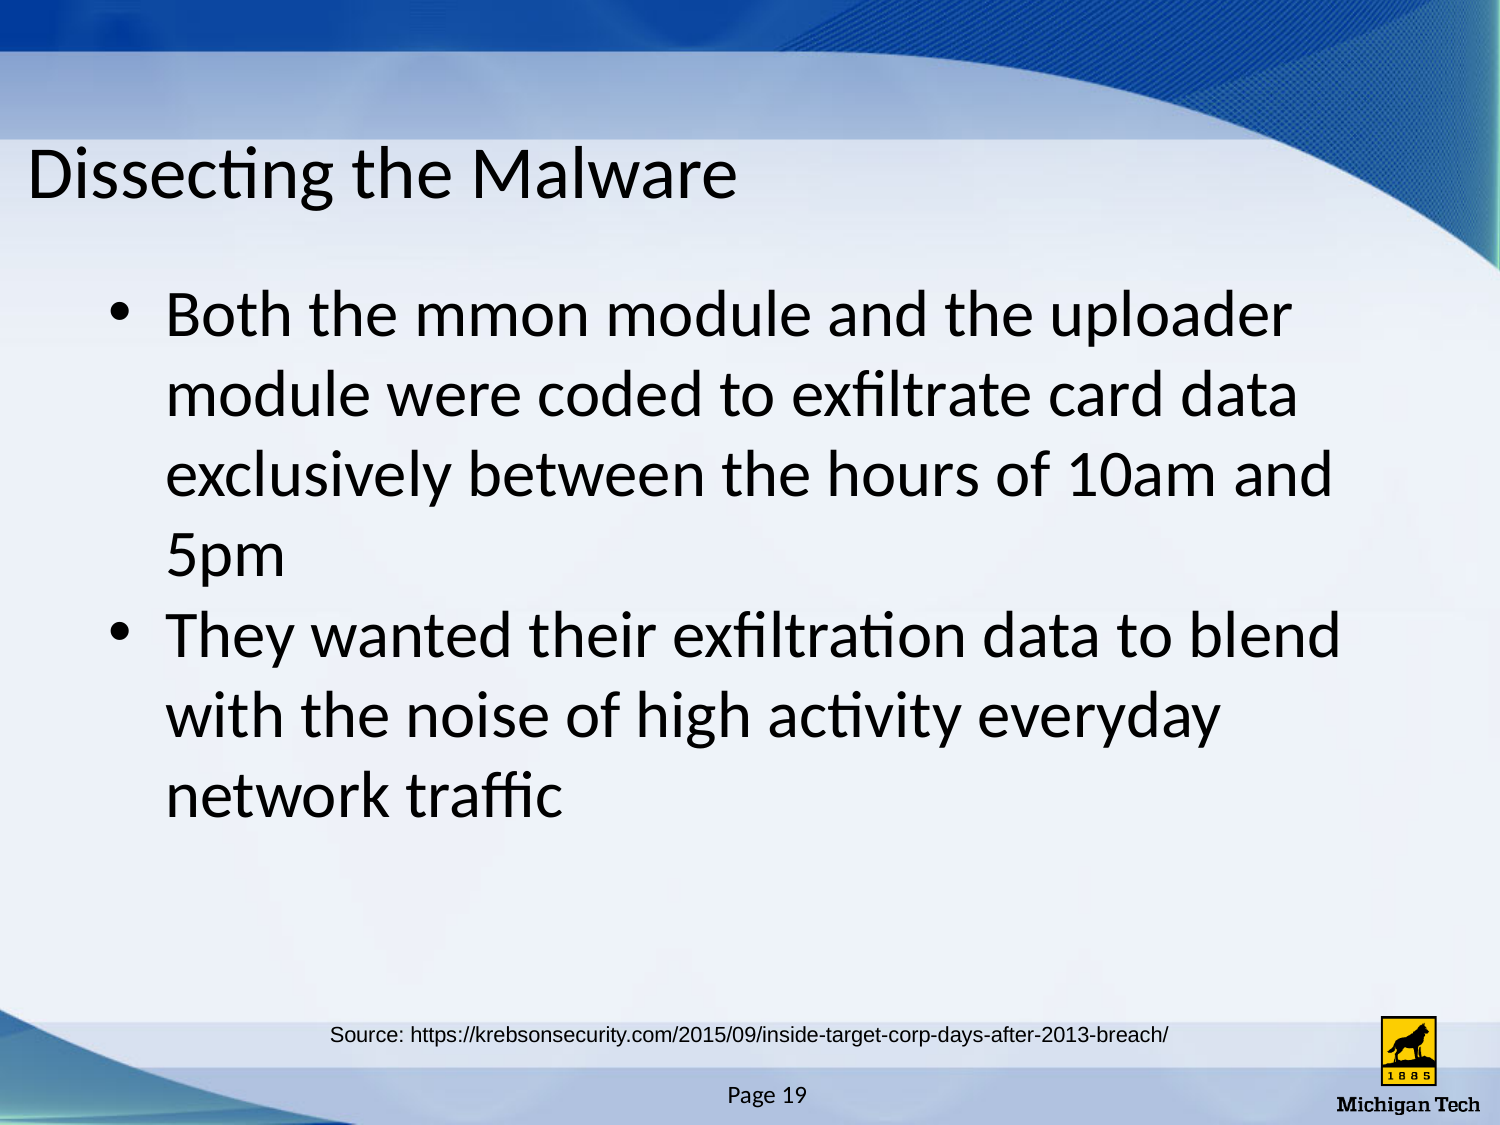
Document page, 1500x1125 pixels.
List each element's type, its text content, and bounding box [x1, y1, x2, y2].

text_box Source: https://krebsonsecurity.com/2015/09/inside-target-corp-days-after-2013-breach/ [314, 1013, 1185, 1055]
title Dissecting the Malware [12, 75, 1263, 263]
list Both the mmon module and the uploader module were coded to exfiltrate card data exclusively between the hours of 10am and 5pm They wanted their exfiltration data to blend with the noise of high activity everyday network traffic [75, 262, 1425, 1063]
picture [0, 0, 1500, 1125]
